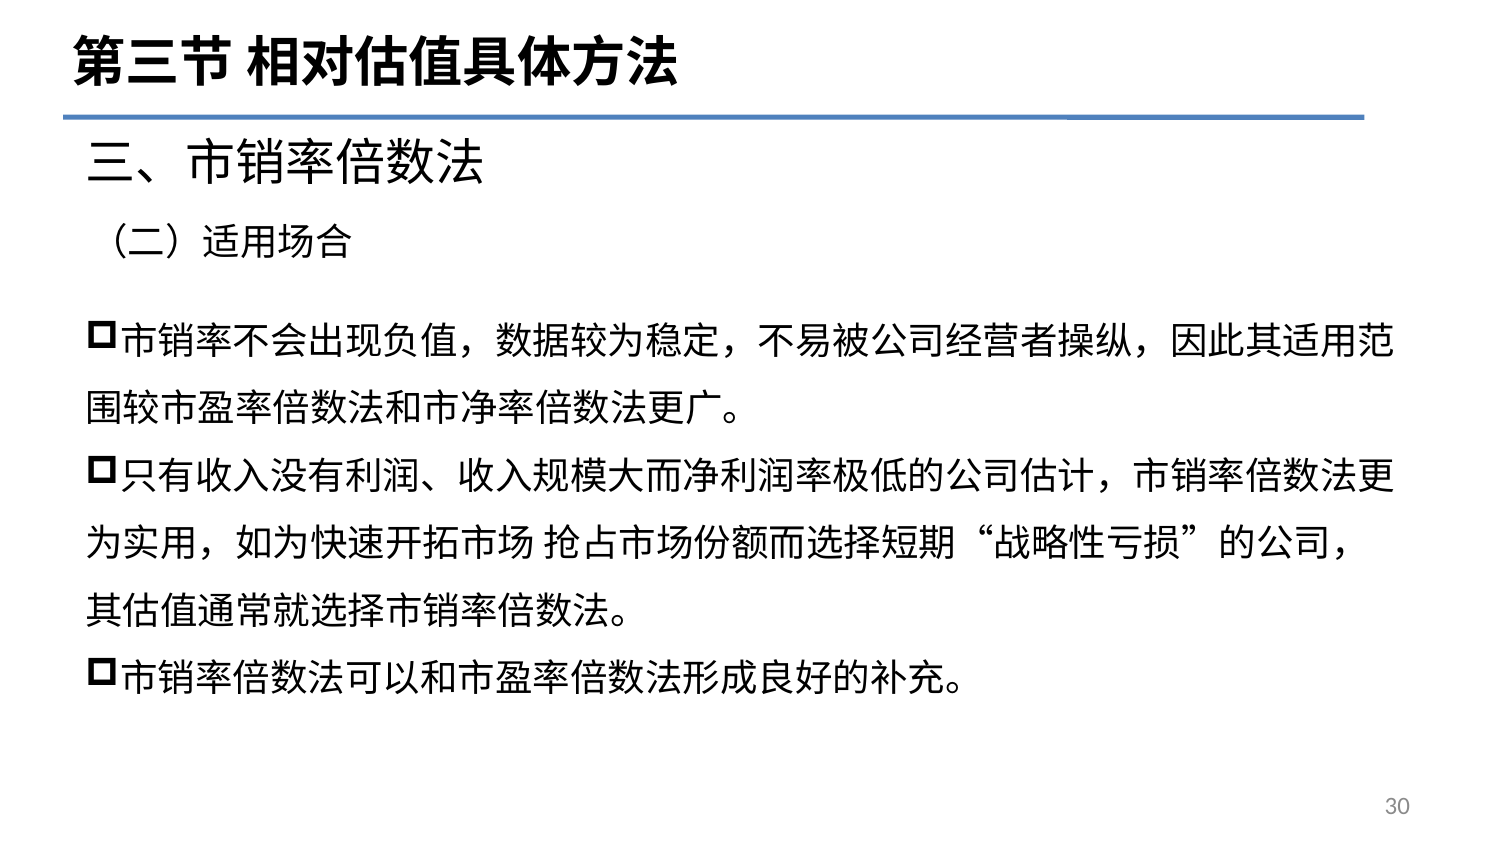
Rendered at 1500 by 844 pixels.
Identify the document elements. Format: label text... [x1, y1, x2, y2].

slide_number 30 [1074, 782, 1425, 827]
list 市销率不会出现负值，数据较为稳定，不易被公司经营者操纵，因此其适用范围较市盈率倍数法和市净率倍数法更广。 只有收入没有利润、收入规模大而净利润率极低的公司估计，市销率倍数法更为实用，如为快速开拓市场 抢占市场份额而选择短期“战略性亏损”的公司，其估值通常就选择市销率倍数法。 市销率倍数法可以和市盈率倍数法形成良好的补充。 [70, 286, 1421, 797]
text_box 三、市销率倍数法 [70, 117, 1421, 205]
title （二）适用场合 [75, 158, 1425, 300]
text_box 第三节 相对估值具体方法 [56, 11, 1407, 107]
